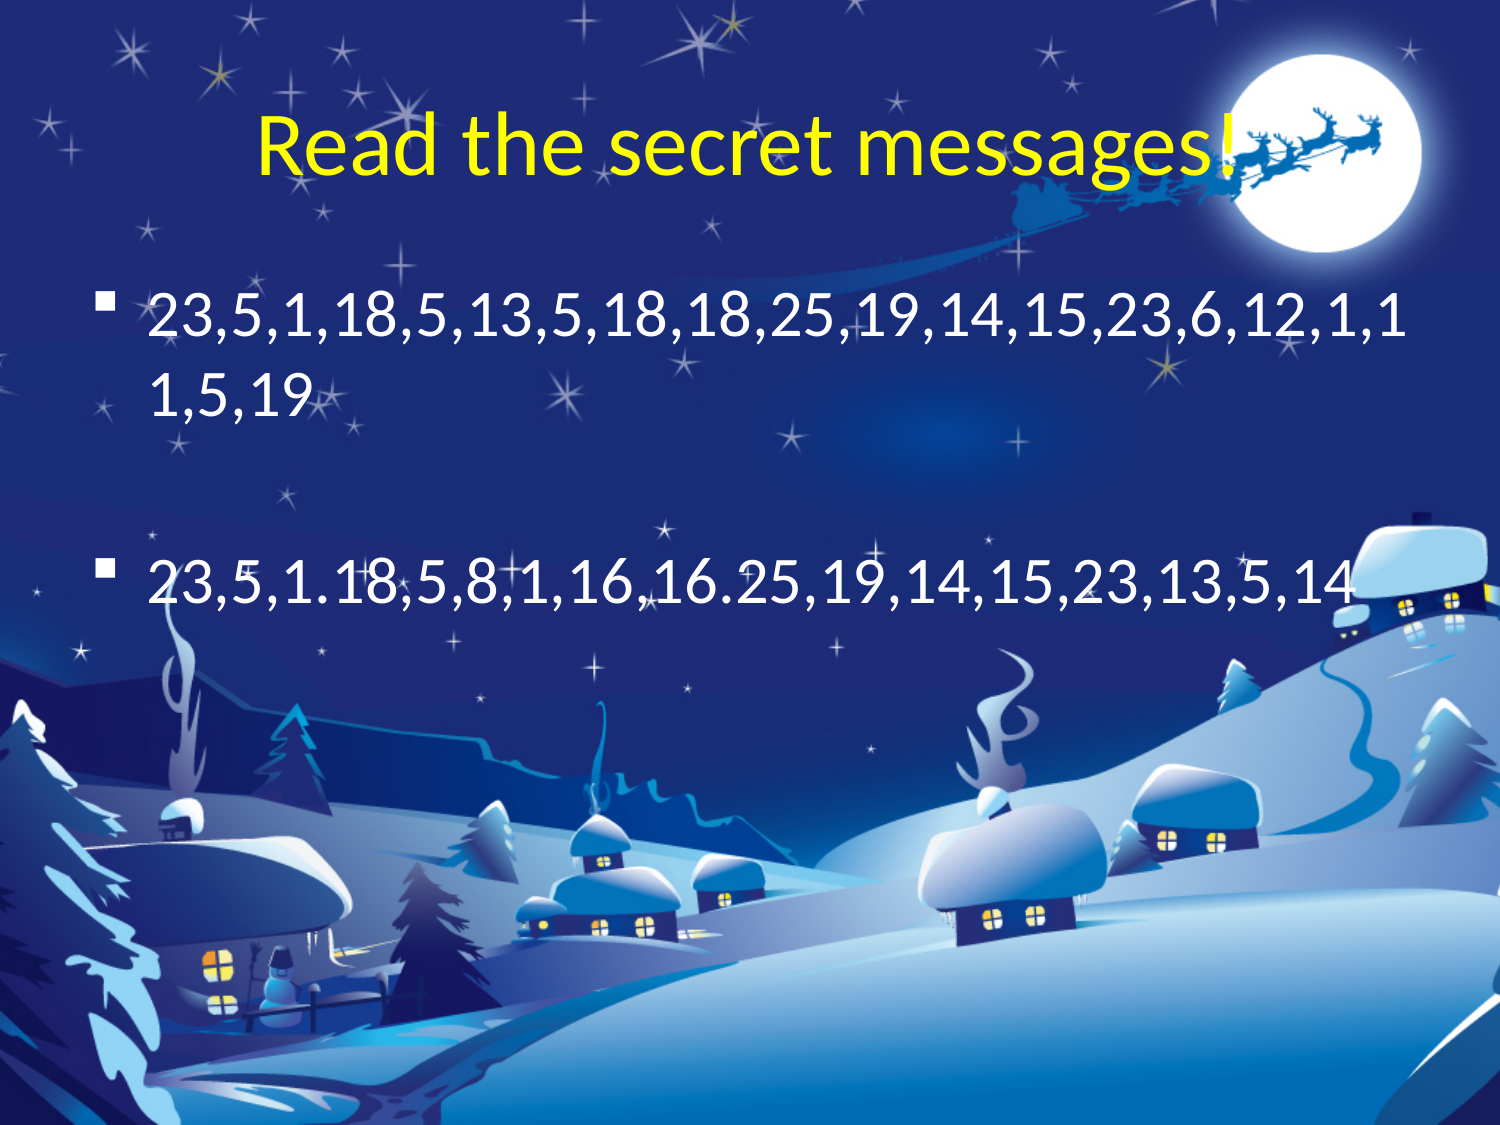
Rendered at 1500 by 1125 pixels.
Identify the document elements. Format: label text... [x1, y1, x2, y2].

list 23,5,1,18,5,13,5,18,18,25,19,14,15,23,6,12,1,11,5,19 23,5,1.18,5,8,1,16,16.25,19,14,15,23,13,5,14 [75, 262, 1425, 1005]
title Read the secret messages! [75, 45, 1425, 233]
picture [0, 0, 1500, 1125]
